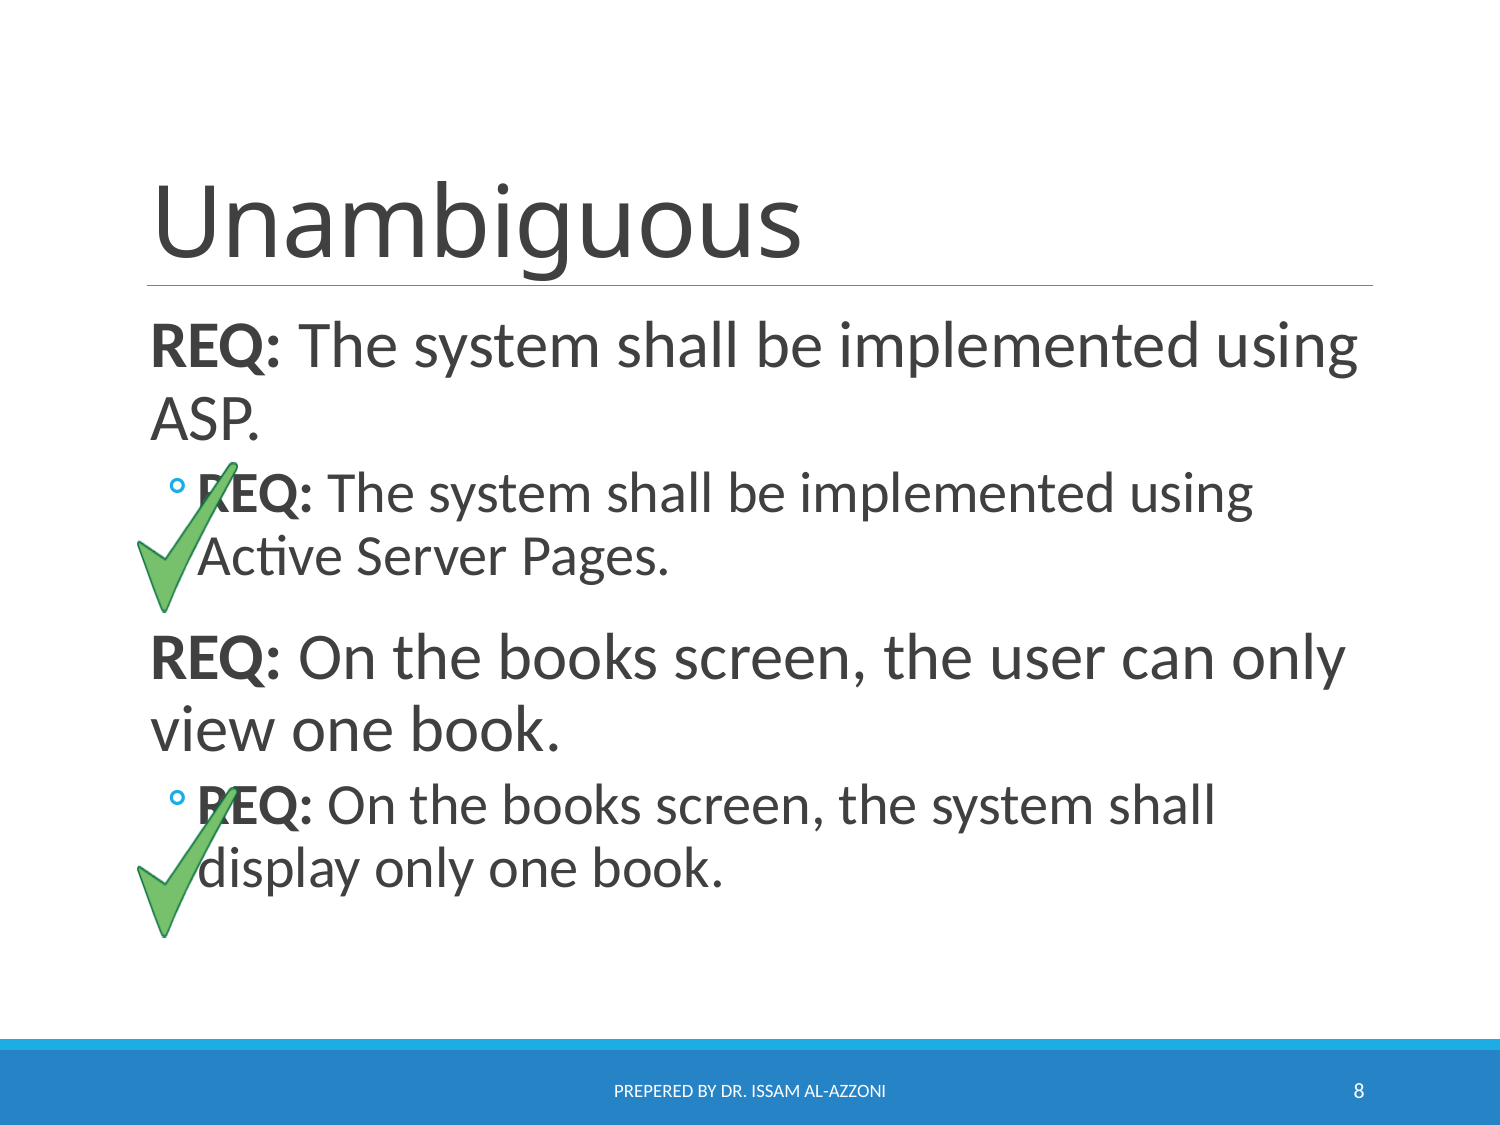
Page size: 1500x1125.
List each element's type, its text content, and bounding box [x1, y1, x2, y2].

title Unambiguous [135, 47, 1373, 285]
slide_number 8 [1218, 1059, 1380, 1120]
footer Prepered by Dr. Issam Al-Azzoni [453, 1059, 1047, 1120]
list REQ: The system shall be implemented using ASP. REQ: The system shall be implemented using Active Server Pages. REQ: On the books screen, the user can only view one book. REQ: On the books screen, the system shall display only one book. [135, 302, 1373, 963]
picture [136, 461, 238, 613]
picture [136, 786, 238, 938]
